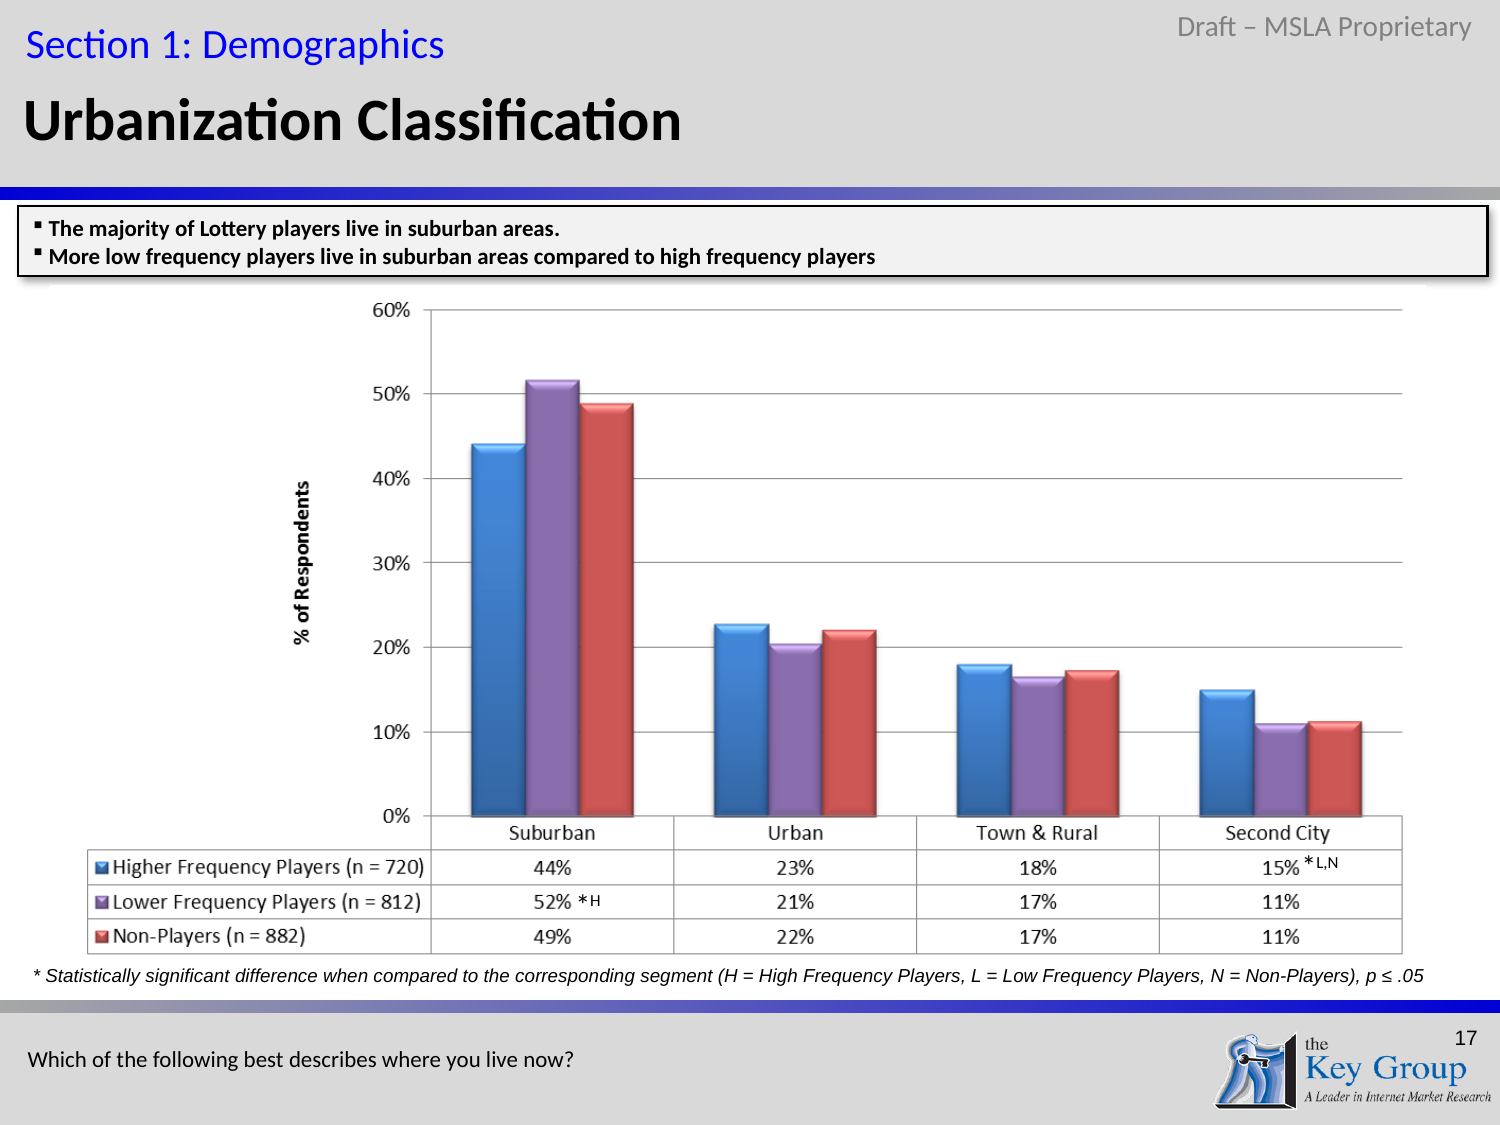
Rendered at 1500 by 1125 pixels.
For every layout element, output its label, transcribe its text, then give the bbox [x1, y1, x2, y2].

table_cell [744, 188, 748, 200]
table_cell 47% [920, 188, 925, 200]
text_box * Statistically significant difference when compared to the corresponding segment (H = High Frequency Players, L = Low Frequency Players, N = Non-Players), p ≤ .05 [0, 956, 1438, 1016]
picture [1212, 1017, 1500, 1111]
list Urbanization Classification [8, 72, 1500, 161]
picture [49, 284, 1427, 965]
list Section 1: Demographics [10, 9, 1500, 72]
text_box The majority of Lottery players live in suburban areas. More low frequency players live in suburban areas compared to high frequency players [18, 206, 1488, 277]
text_box Draft – MSLA Proprietary [1162, 0, 1500, 50]
list Which of the following best describes where you live now? [12, 1037, 1188, 1086]
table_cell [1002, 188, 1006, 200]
